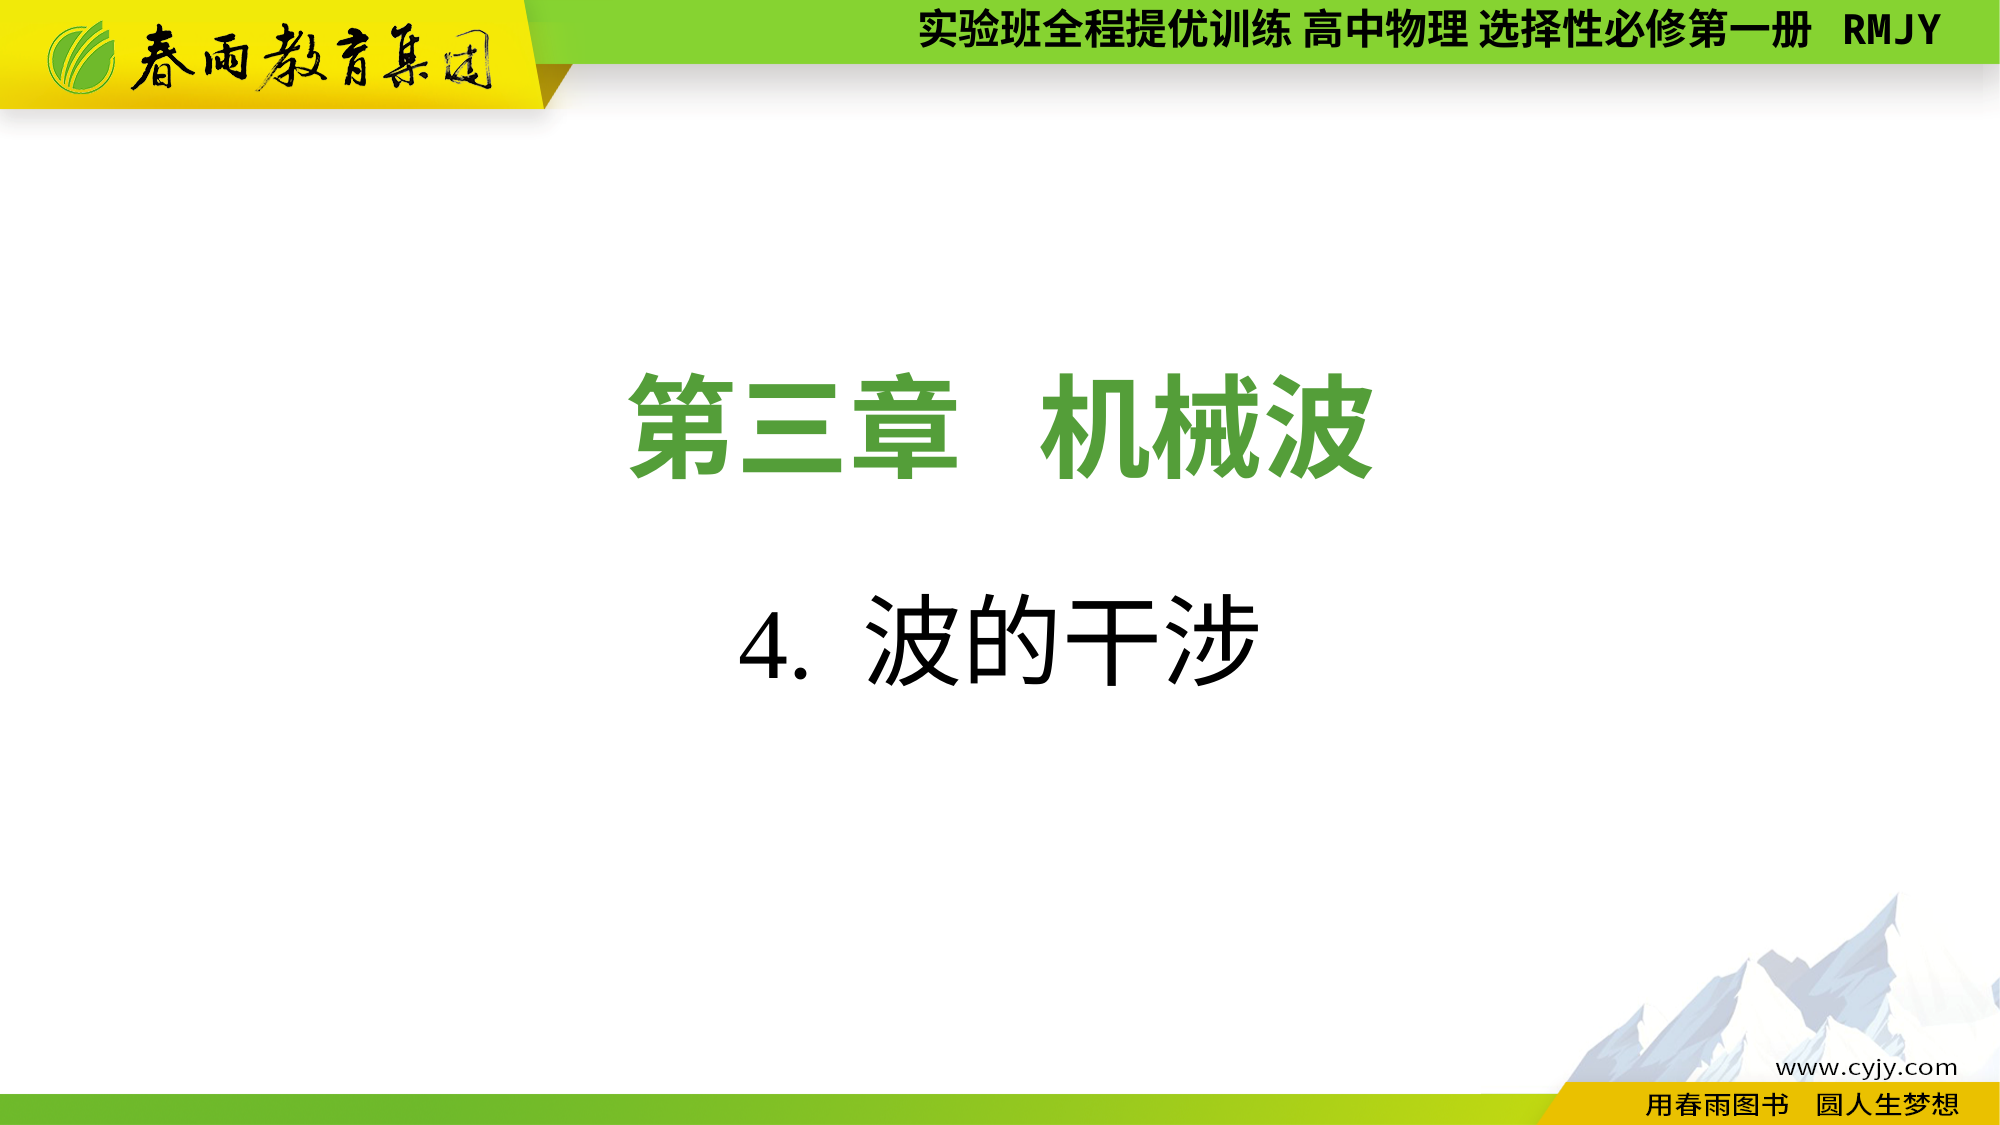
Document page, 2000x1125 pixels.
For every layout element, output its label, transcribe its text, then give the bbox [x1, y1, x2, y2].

text_box 4. 波的干涉 [54, 511, 1946, 706]
text_box 第三章 机械波 [54, 282, 1946, 500]
picture [0, 0, 2000, 1125]
